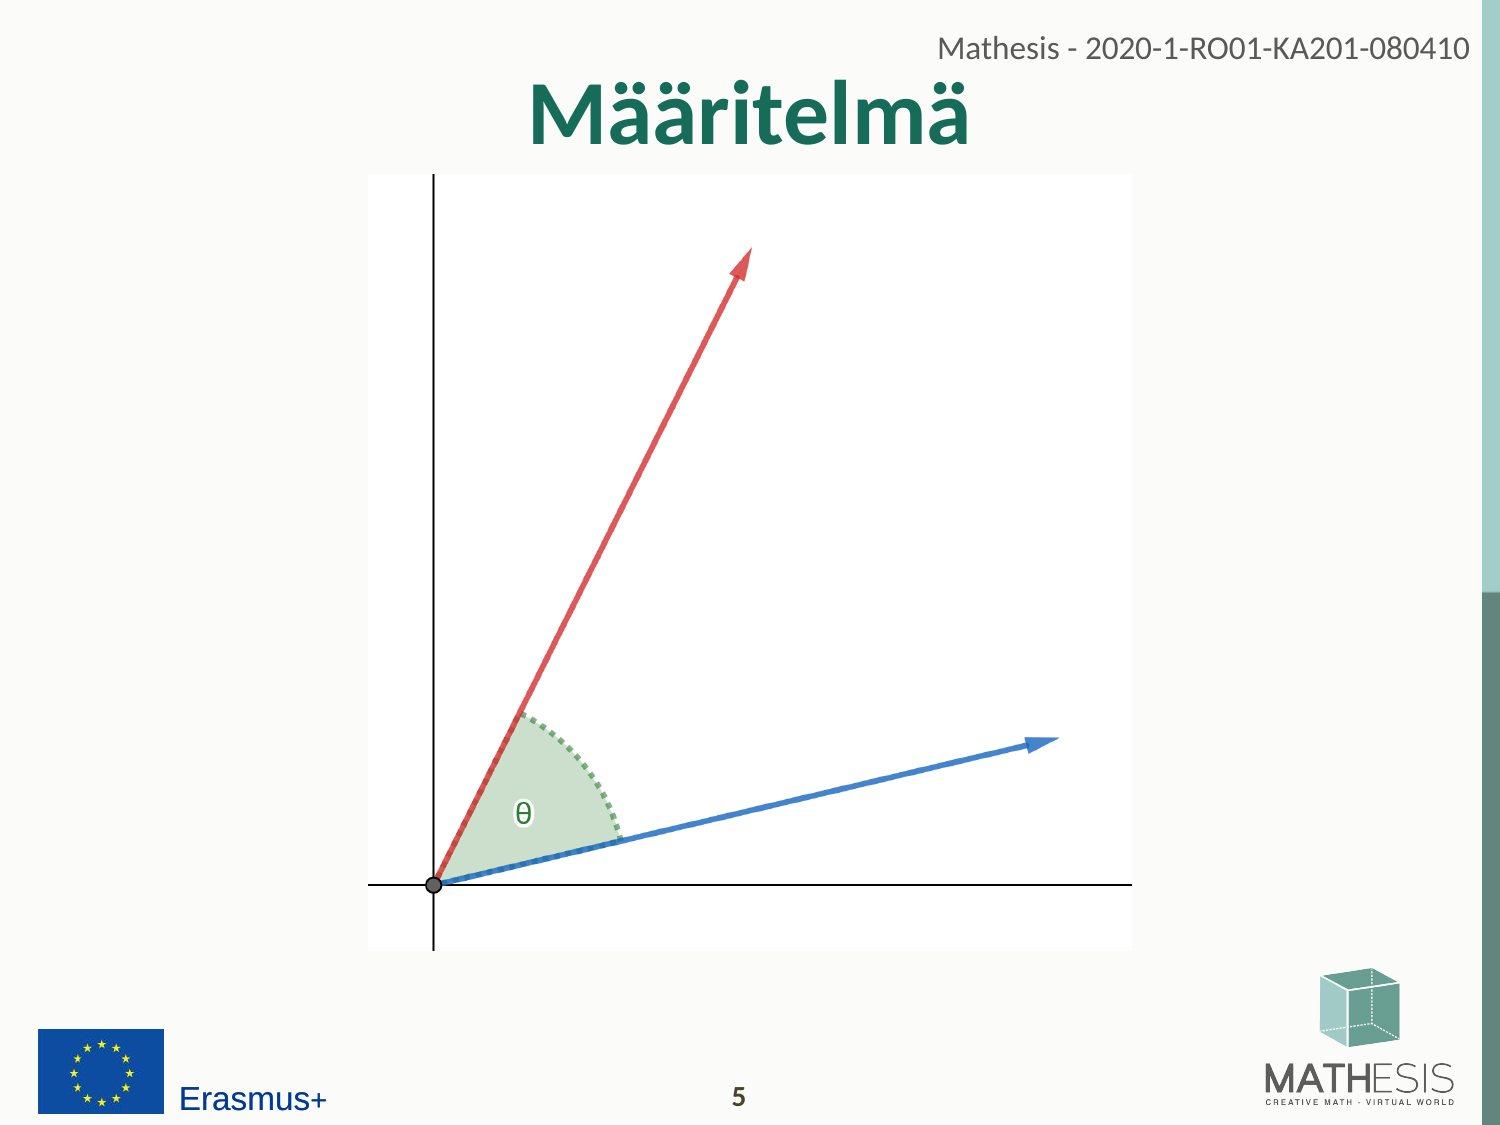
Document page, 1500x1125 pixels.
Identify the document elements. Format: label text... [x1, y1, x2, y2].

list [75, 262, 1425, 1005]
picture [38, 1029, 164, 1114]
picture [368, 174, 1132, 951]
title Määritelmä [75, 45, 1425, 233]
